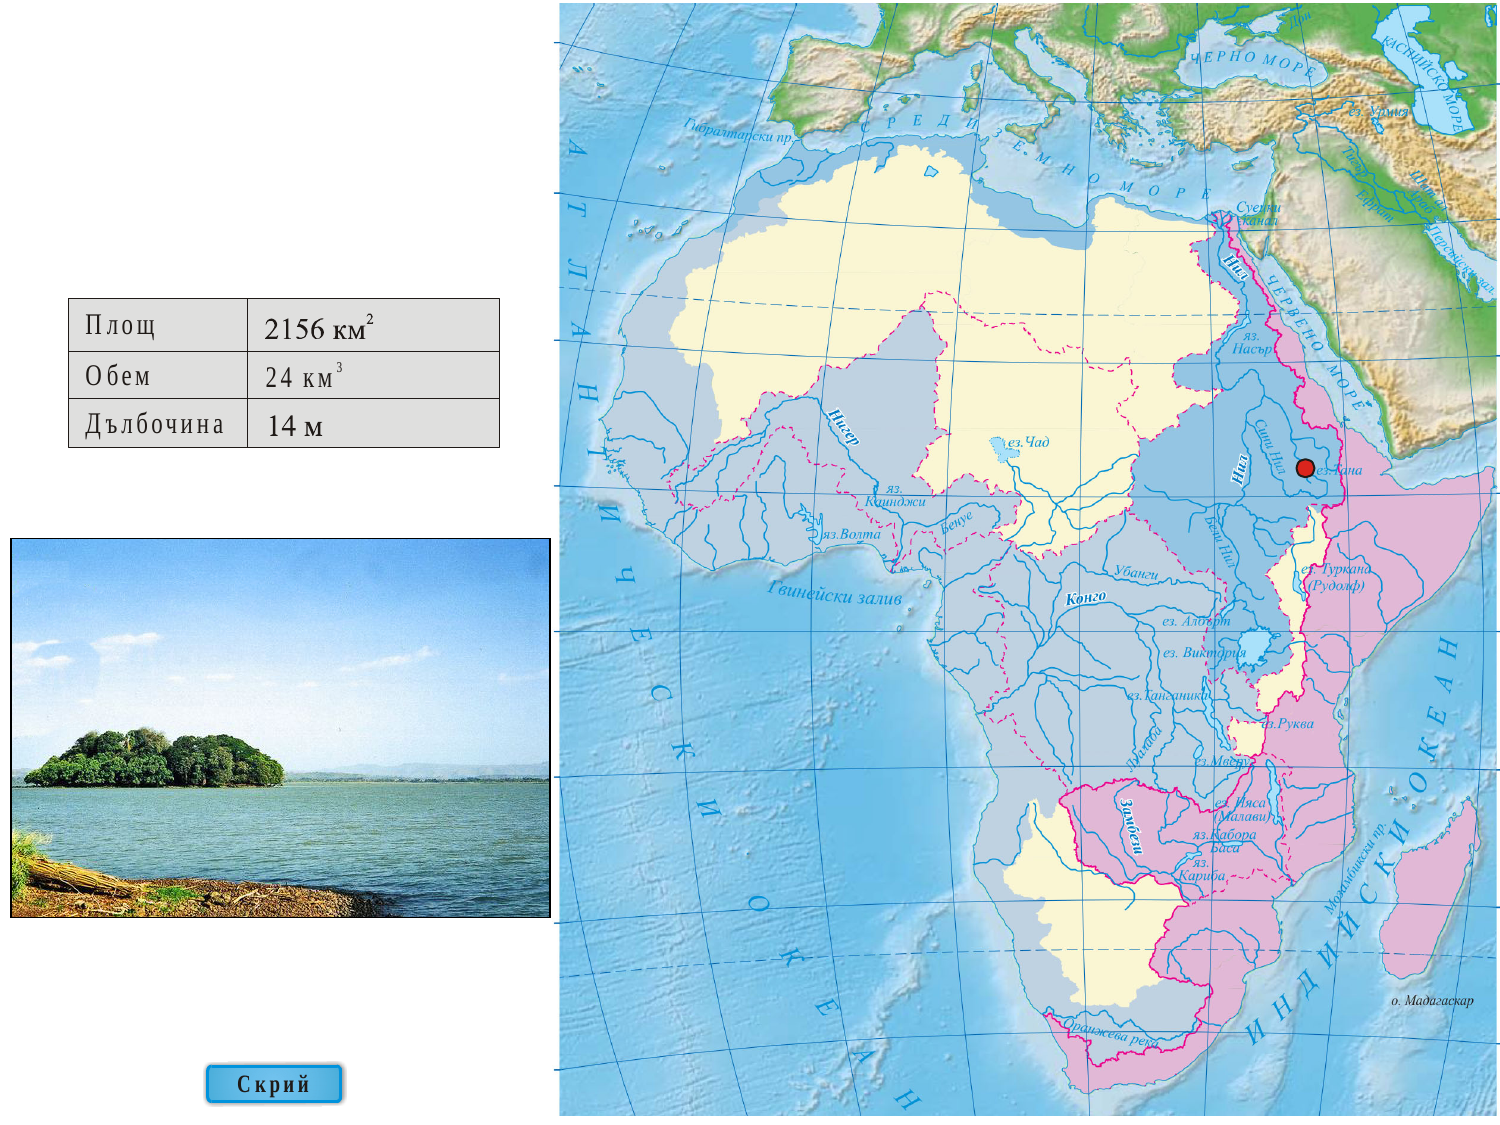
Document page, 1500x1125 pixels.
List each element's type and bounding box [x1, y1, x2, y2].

picture [11, 538, 550, 918]
picture [552, 3, 1500, 1116]
picture [200, 1058, 349, 1109]
picture [65, 294, 502, 451]
